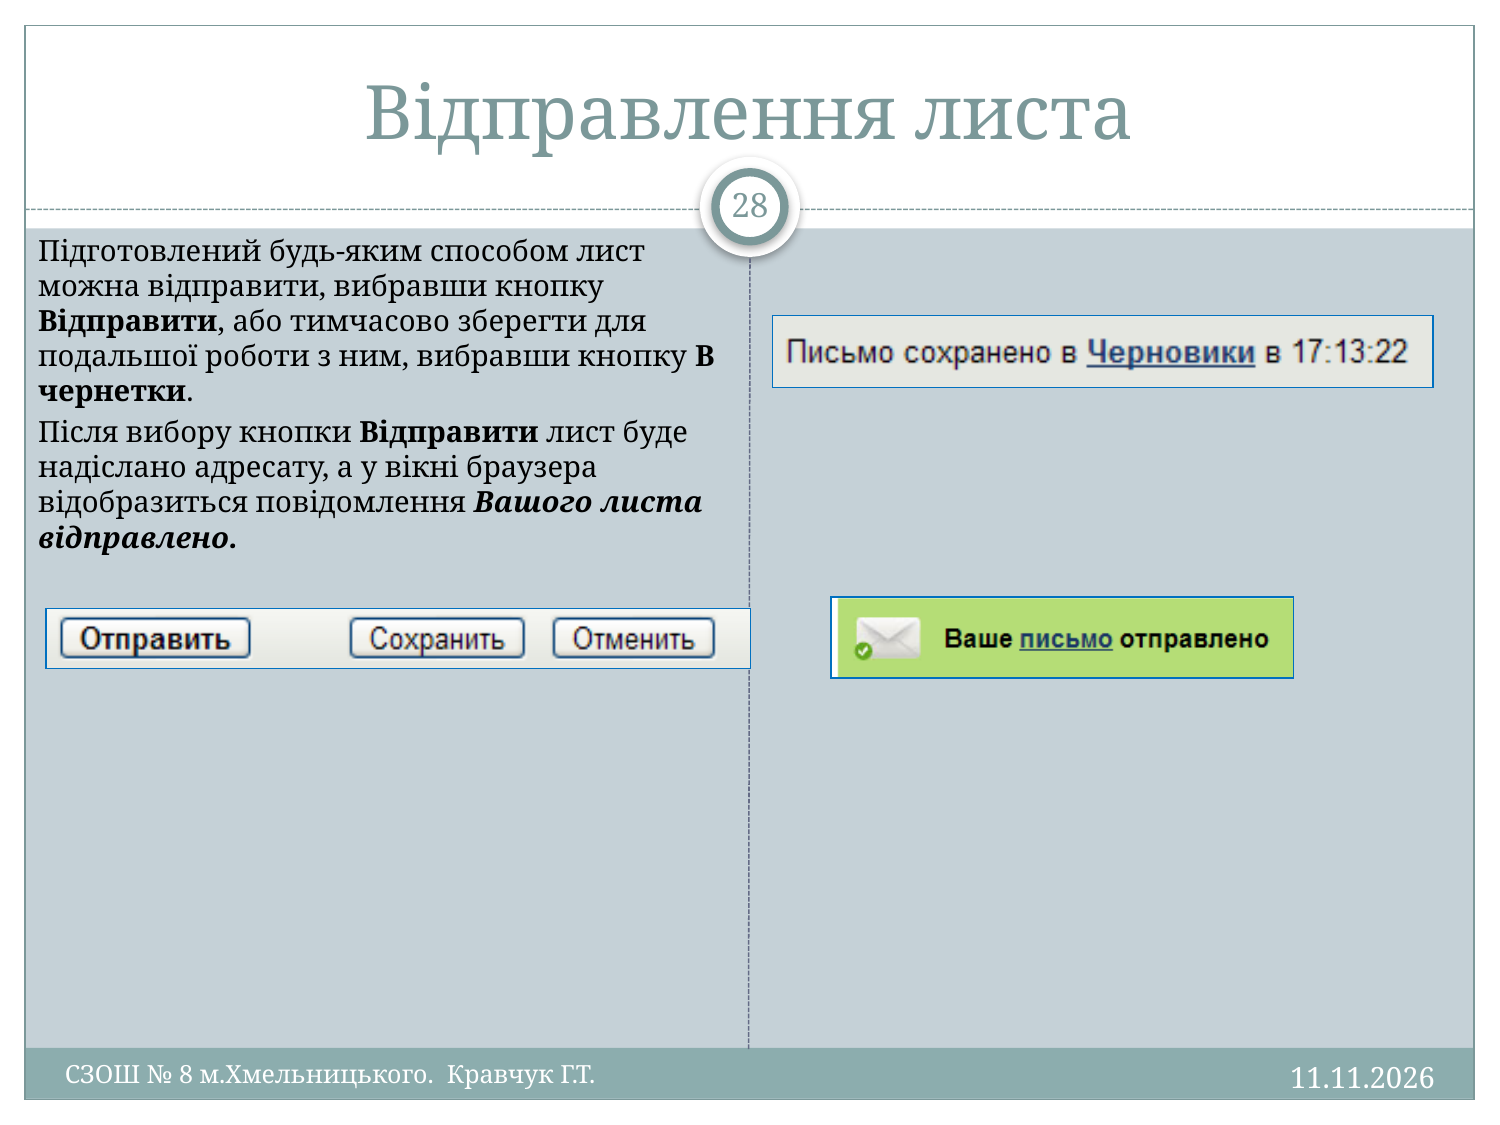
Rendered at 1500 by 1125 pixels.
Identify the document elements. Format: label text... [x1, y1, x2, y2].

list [773, 316, 1433, 387]
picture [831, 597, 1294, 678]
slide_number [950, 1051, 1450, 1112]
list Підготовлений будь-яким способом лист можна відправити, вибравши кнопку Відправити, або тимчасово зберегти для подальшої роботи з ним, вибравши кнопку В чернетки. Після вибору кнопки Відправити лист буде надіслано адресату, а у вікні браузера відобразиться повідомлення Вашого листа відправлено. [23, 224, 750, 1055]
slide_number 28 [712, 170, 788, 243]
title Відправлення листа [49, 37, 1450, 162]
footer СЗОШ № 8 м.Хмельницького. Кравчук Г.Т. [50, 1055, 638, 1112]
picture [46, 609, 751, 669]
